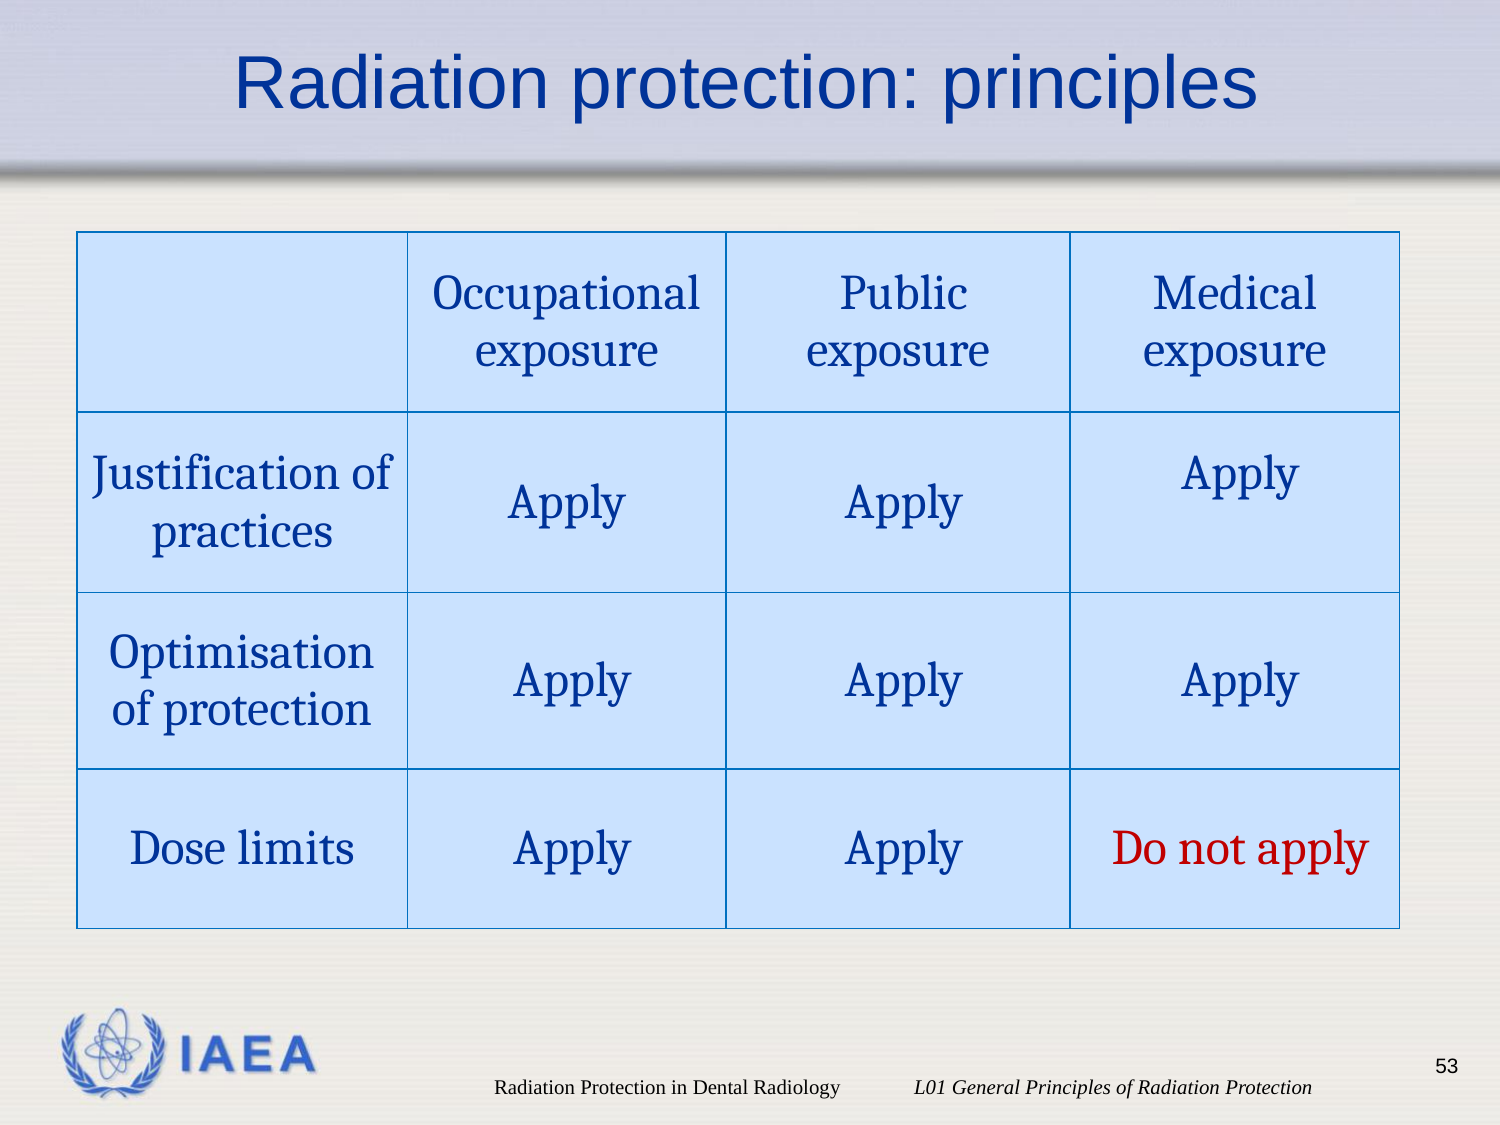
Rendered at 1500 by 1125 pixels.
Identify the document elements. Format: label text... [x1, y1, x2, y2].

table_cell Apply [408, 593, 725, 768]
table_cell Dose limits [78, 770, 407, 928]
slide_number 53 [1389, 1044, 1474, 1093]
table_cell Do not apply [1071, 770, 1399, 928]
table_header Medical exposure [1071, 233, 1399, 411]
picture [0, 0, 1500, 1125]
text_box Radiation Protection in Dental Radiology L01 General Principles of Radiation Protection [454, 1065, 1353, 1106]
table_cell Optimisation of protection [78, 593, 407, 768]
table_cell Justification of practices [78, 413, 407, 592]
table_cell Apply [1071, 593, 1399, 768]
table_header Public exposure [727, 233, 1069, 411]
table_cell Apply [727, 593, 1069, 768]
table_cell Apply [727, 770, 1069, 928]
table_cell Apply [1071, 413, 1399, 592]
title Radiation protection: principles [46, 15, 1447, 142]
table_header [78, 233, 407, 411]
table_header Occupational exposure [408, 233, 725, 411]
table_cell Apply [727, 413, 1069, 592]
table_cell Apply [408, 770, 725, 928]
table_cell Apply [408, 413, 725, 592]
